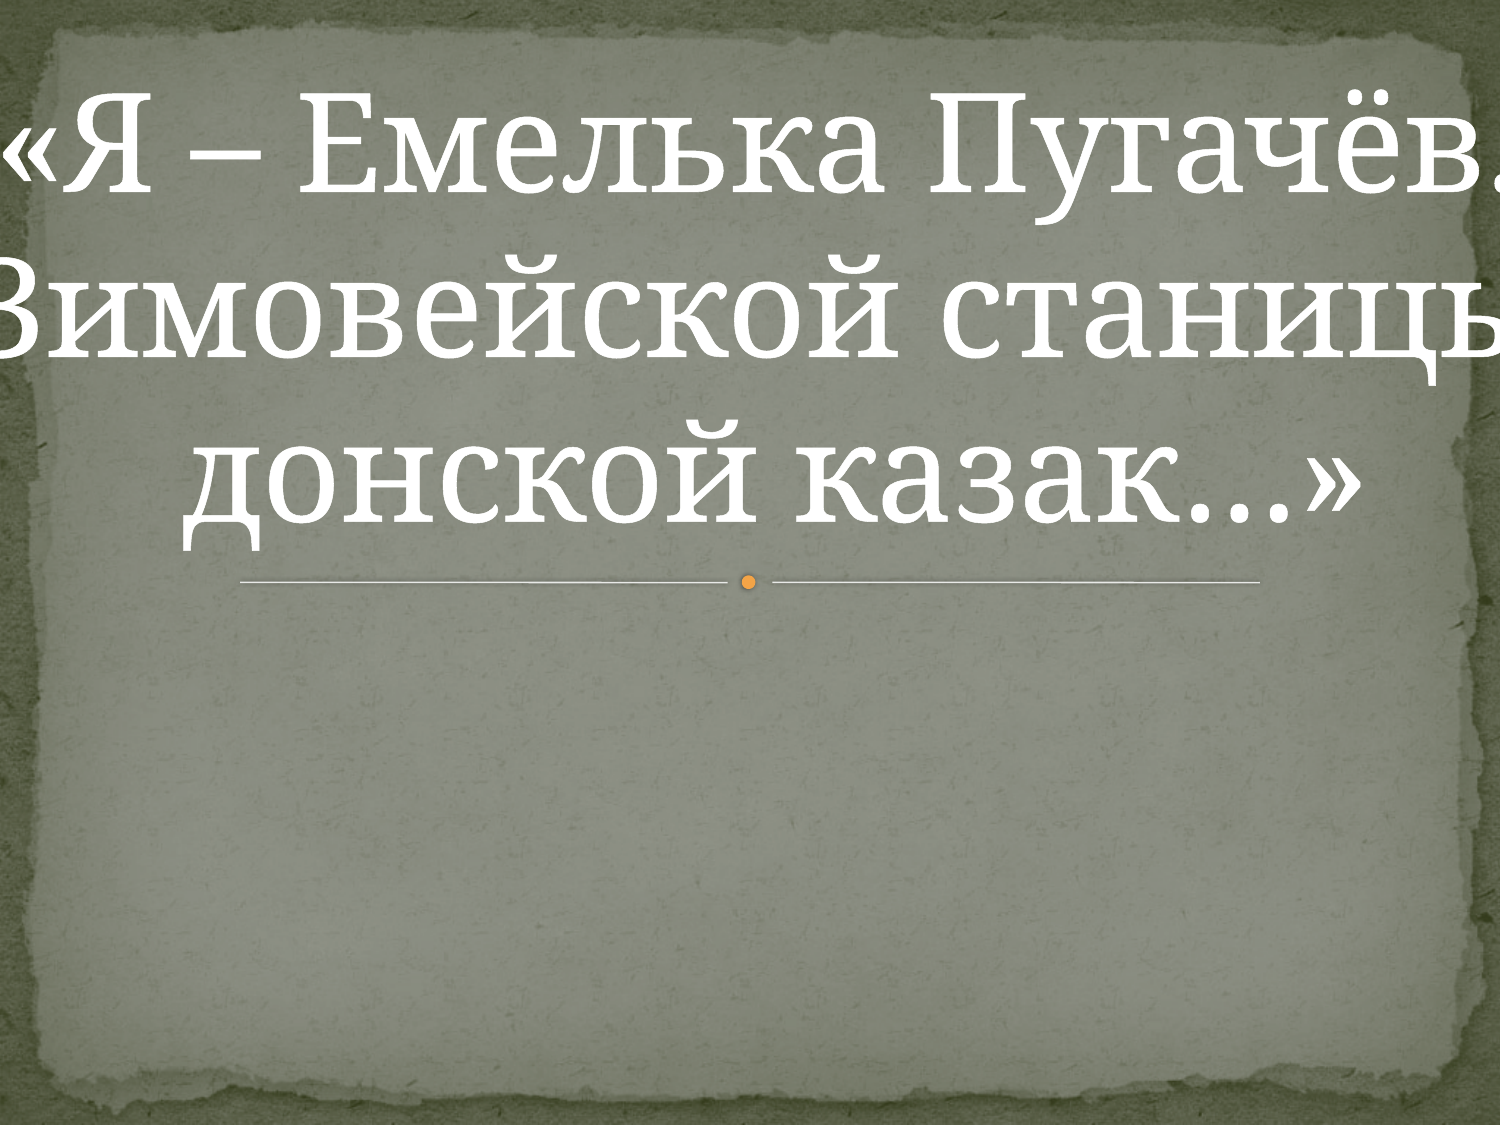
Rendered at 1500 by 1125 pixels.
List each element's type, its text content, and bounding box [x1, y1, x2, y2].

text_box «Я – Емелька Пугачёв. Зимовейской станицы донской казак…» [0, 46, 1500, 557]
